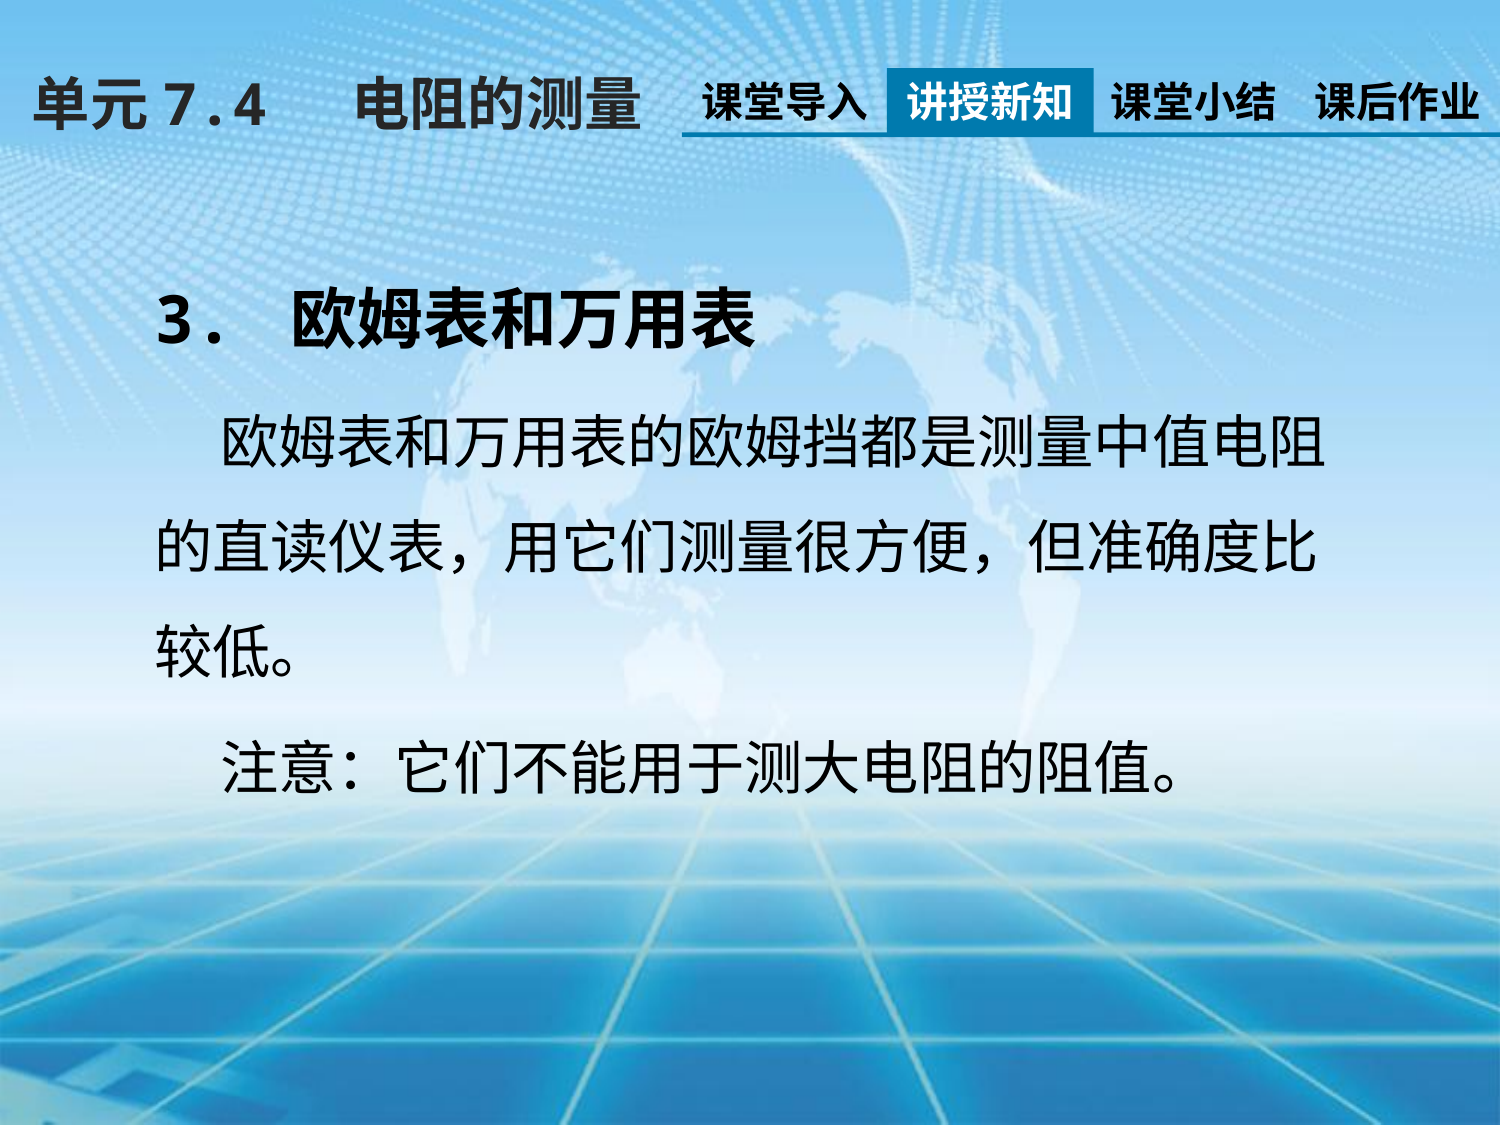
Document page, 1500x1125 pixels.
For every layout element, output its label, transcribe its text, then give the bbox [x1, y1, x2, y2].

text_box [16, 59, 1500, 146]
text_box 3. 欧姆表和万用表 欧姆表和万用表的欧姆挡都是测量中值电阻的直读仪表，用它们测量很方便，但准确度比较低。 注意：它们不能用于测大电阻的阻值。 [139, 278, 1343, 858]
picture [0, 0, 1500, 1125]
